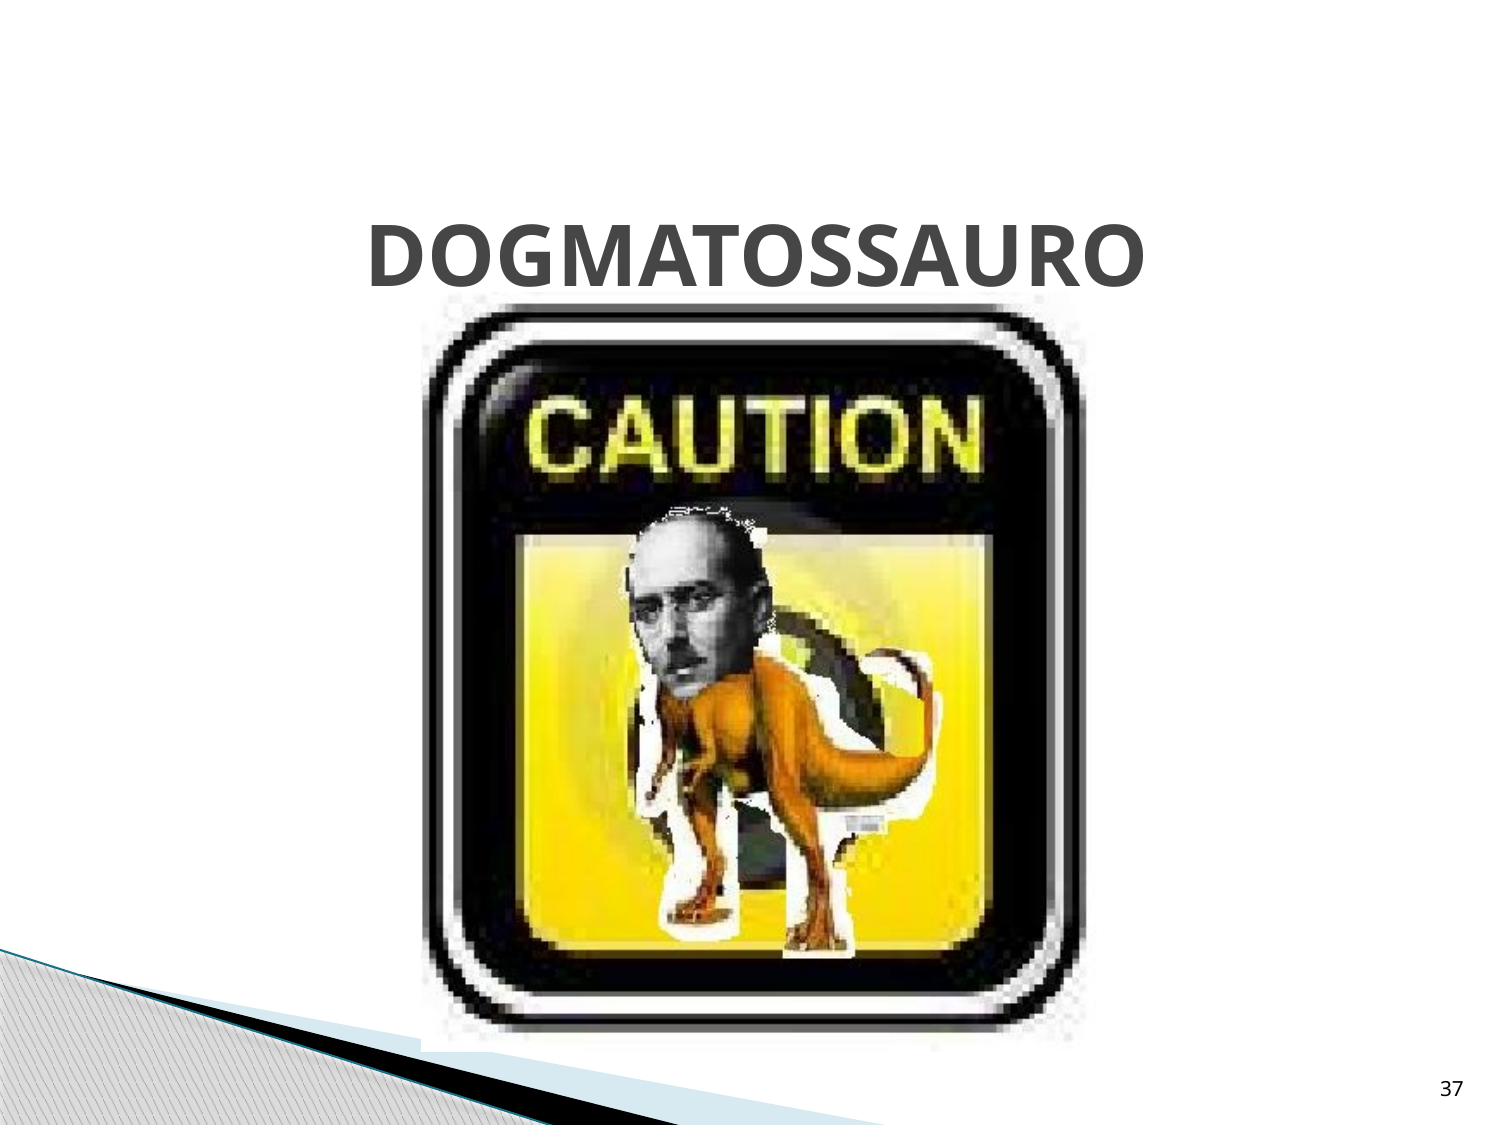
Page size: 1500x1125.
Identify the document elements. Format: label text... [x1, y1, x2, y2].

slide_number 37 [1418, 1051, 1479, 1112]
title DOGMATOSSAURO [82, 187, 1432, 317]
picture [421, 292, 1102, 1052]
